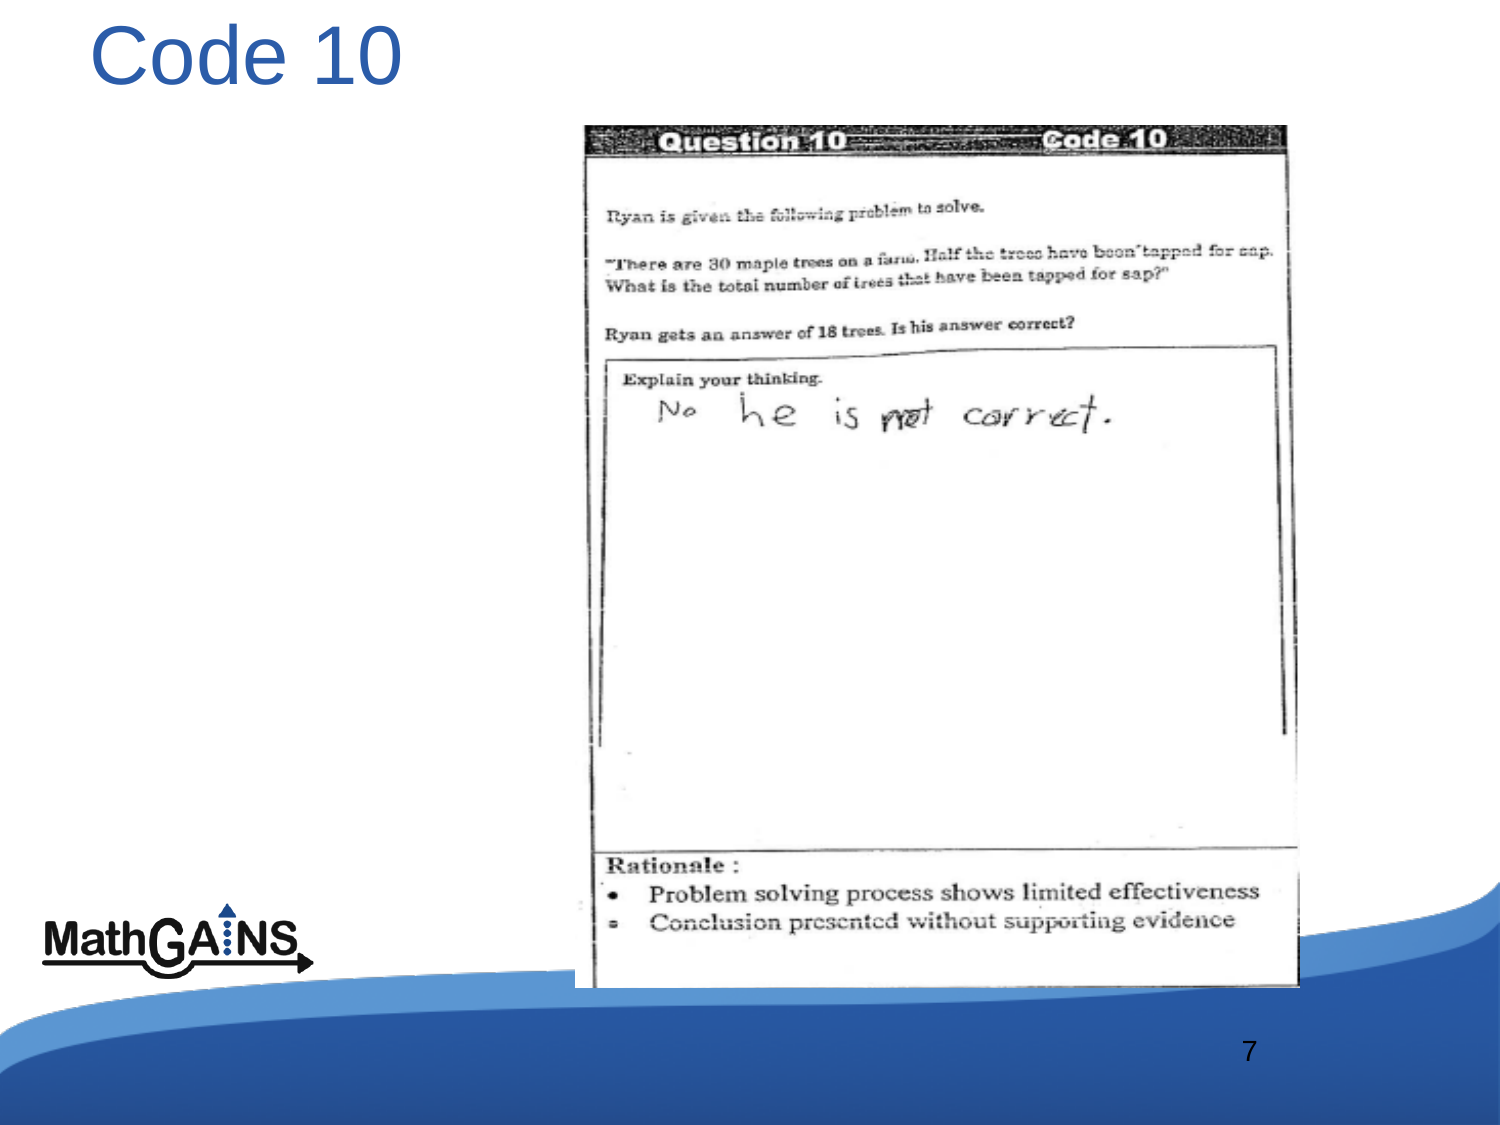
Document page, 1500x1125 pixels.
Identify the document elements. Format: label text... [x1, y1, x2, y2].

title Code 10 [74, 14, 438, 88]
slide_number 7 [1223, 1023, 1277, 1075]
picture [0, 878, 1500, 1125]
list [574, 124, 1301, 988]
